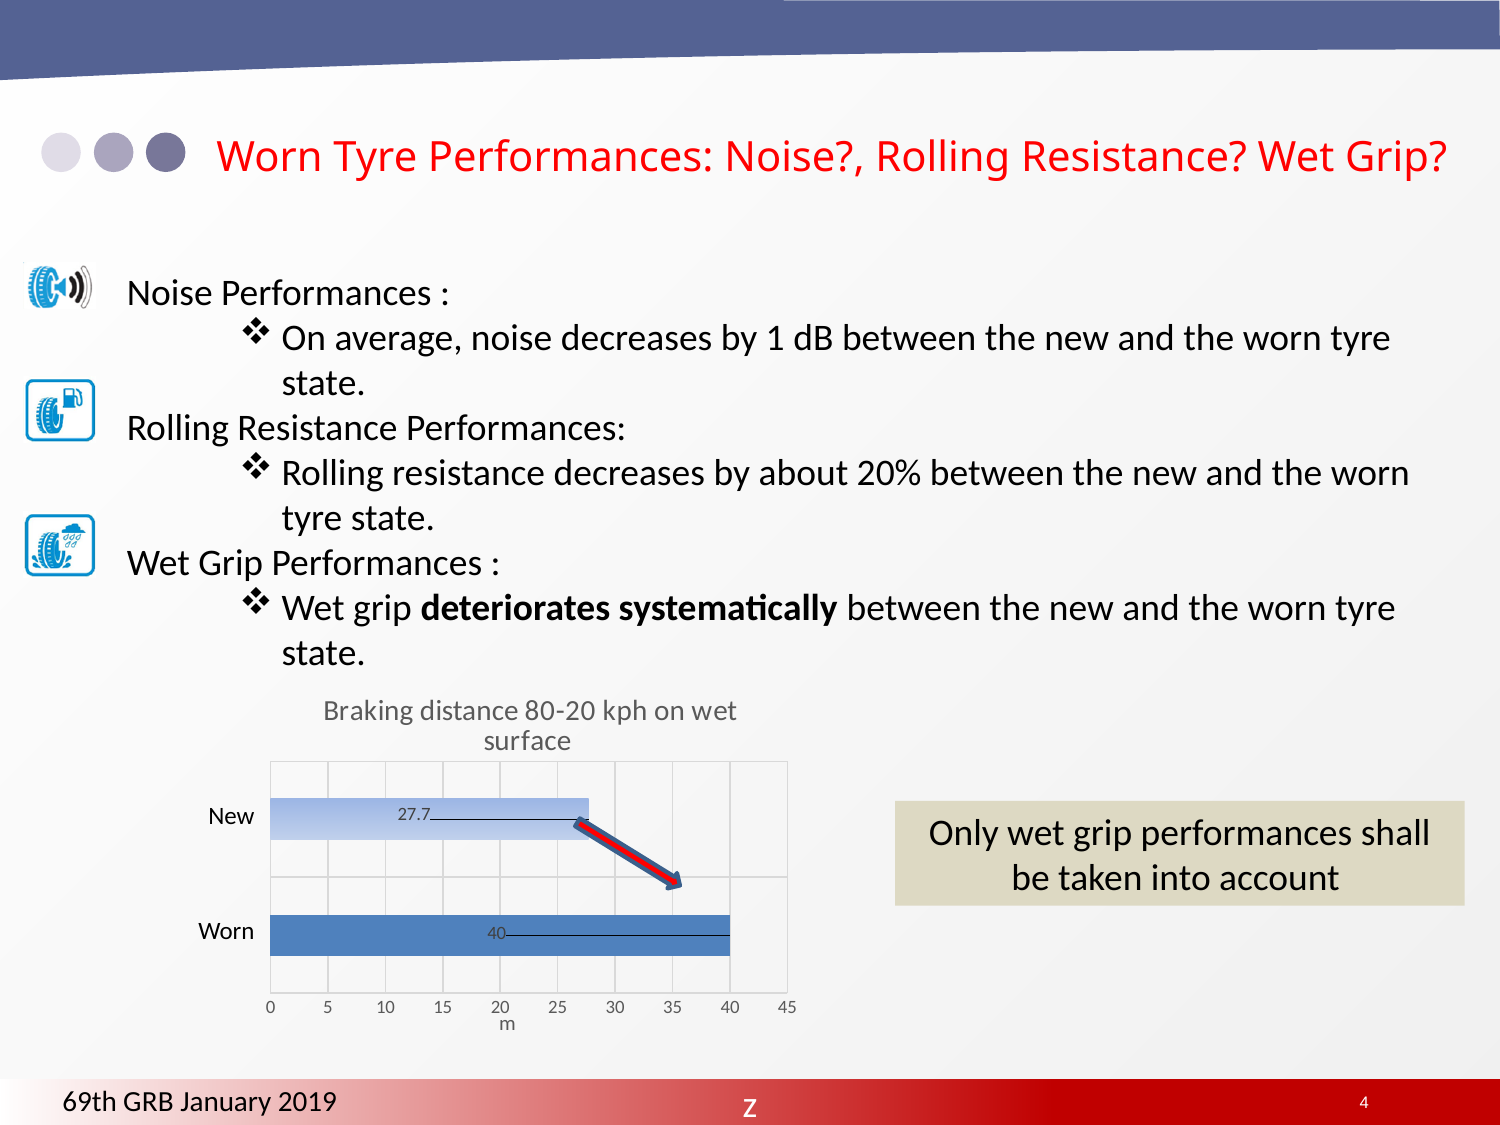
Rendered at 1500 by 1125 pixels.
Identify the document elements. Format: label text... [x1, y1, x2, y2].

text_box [23, 226, 1466, 1047]
title Worn Tyre Performances: Noise?, Rolling Resistance? Wet Grip? [201, 101, 1500, 208]
text_box 69th GRB January 2019 [47, 1085, 359, 1125]
